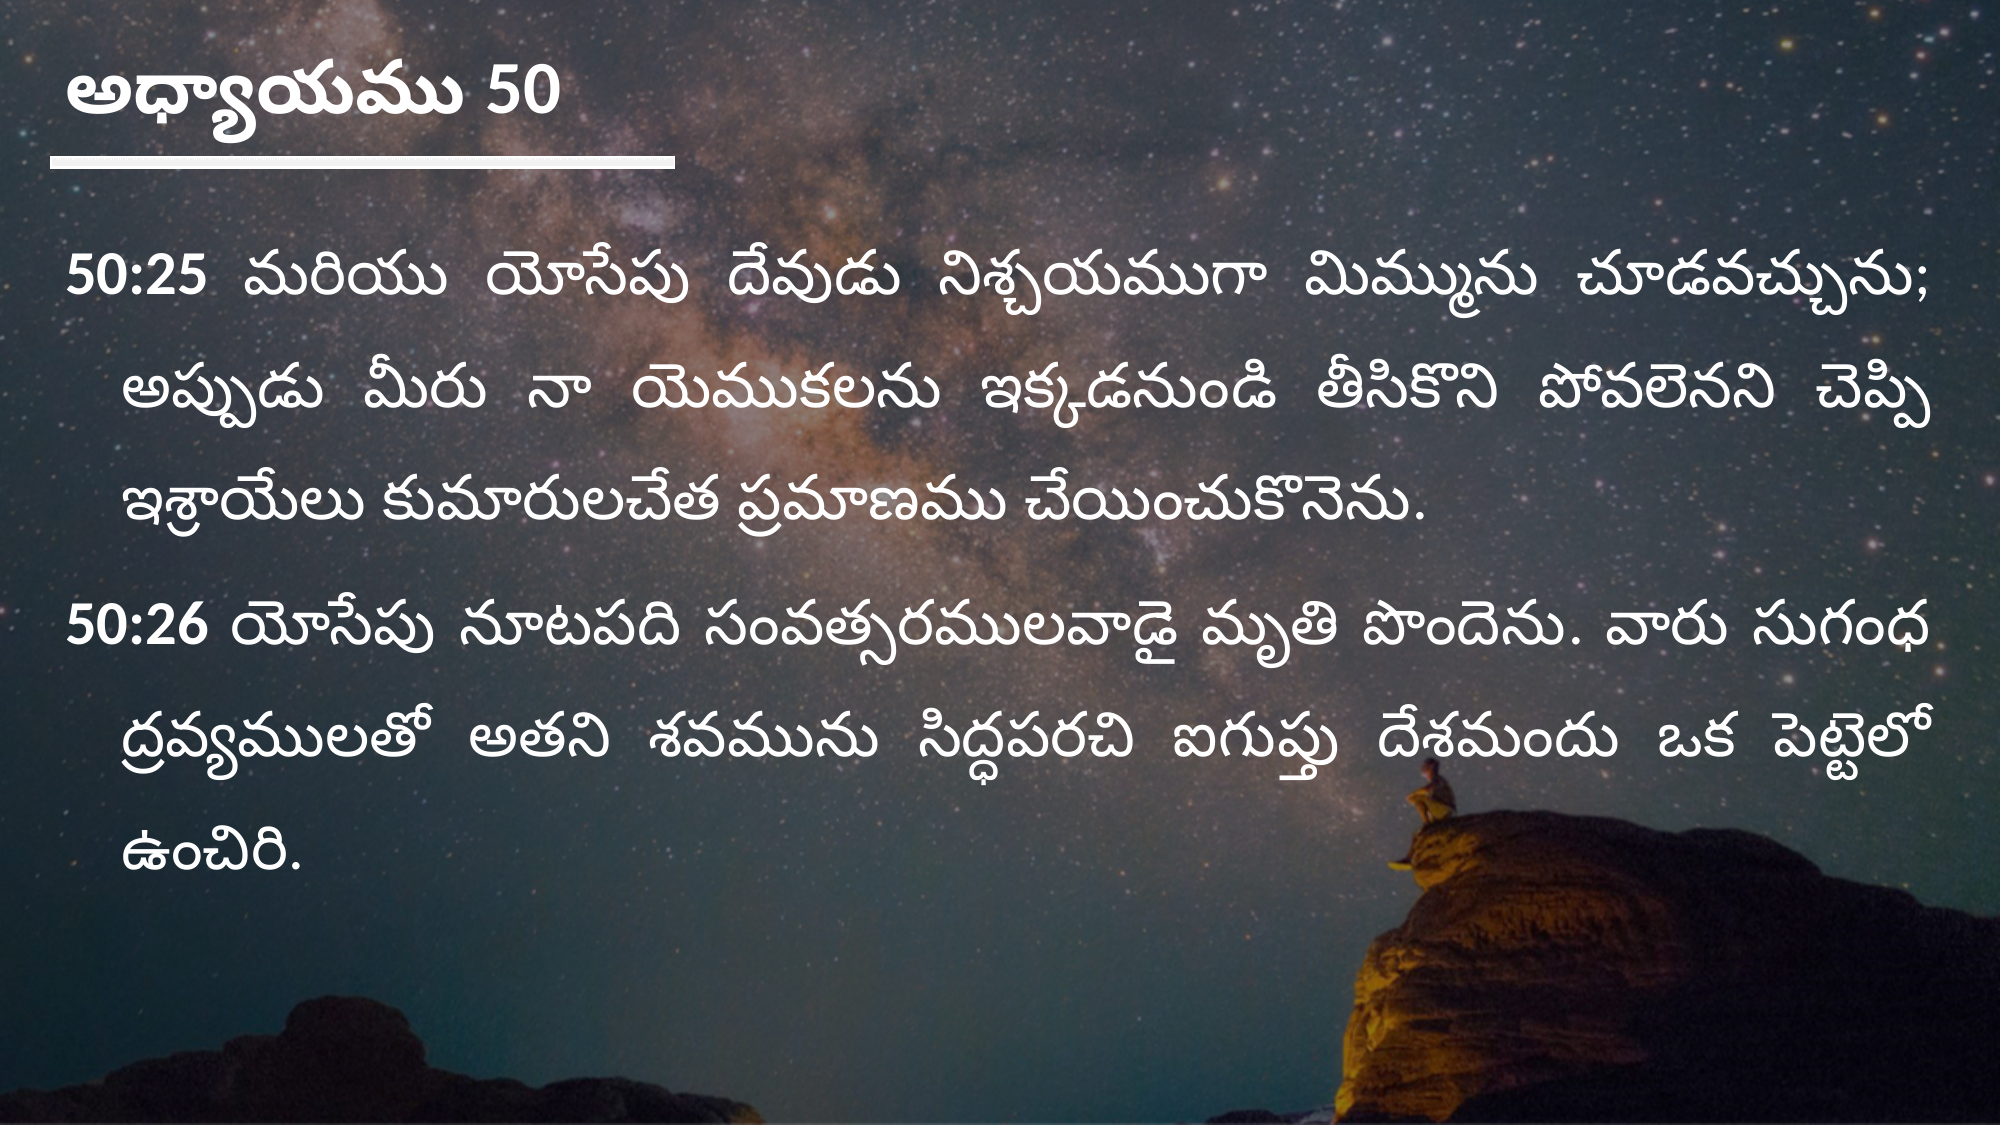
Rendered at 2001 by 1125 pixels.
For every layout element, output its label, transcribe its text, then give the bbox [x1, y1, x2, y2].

list 50:25 మరియు యోసేపు దేవుడు నిశ్చయముగా మిమ్మును చూడవచ్చును; అప్పుడు మీరు నా యెముకలను ఇక్కడనుండి తీసికొని పోవలెనని చెప్పి ఇశ్రాయేలు కుమారులచేత ప్రమాణము చేయించుకొనెను. 50:26 యోసేపు నూటపది సంవత్సరములవాడై మృతి పొందెను. వారు సుగంధ ద్రవ్యములతో అతని శవమును సిద్ధపరచి ఐగుప్తు దేశమందు ఒక పెట్టెలో ఉంచిరి. [50, 187, 1946, 1063]
picture [0, 0, 2000, 1125]
title అధ్యాయము 50 [50, 0, 1925, 167]
